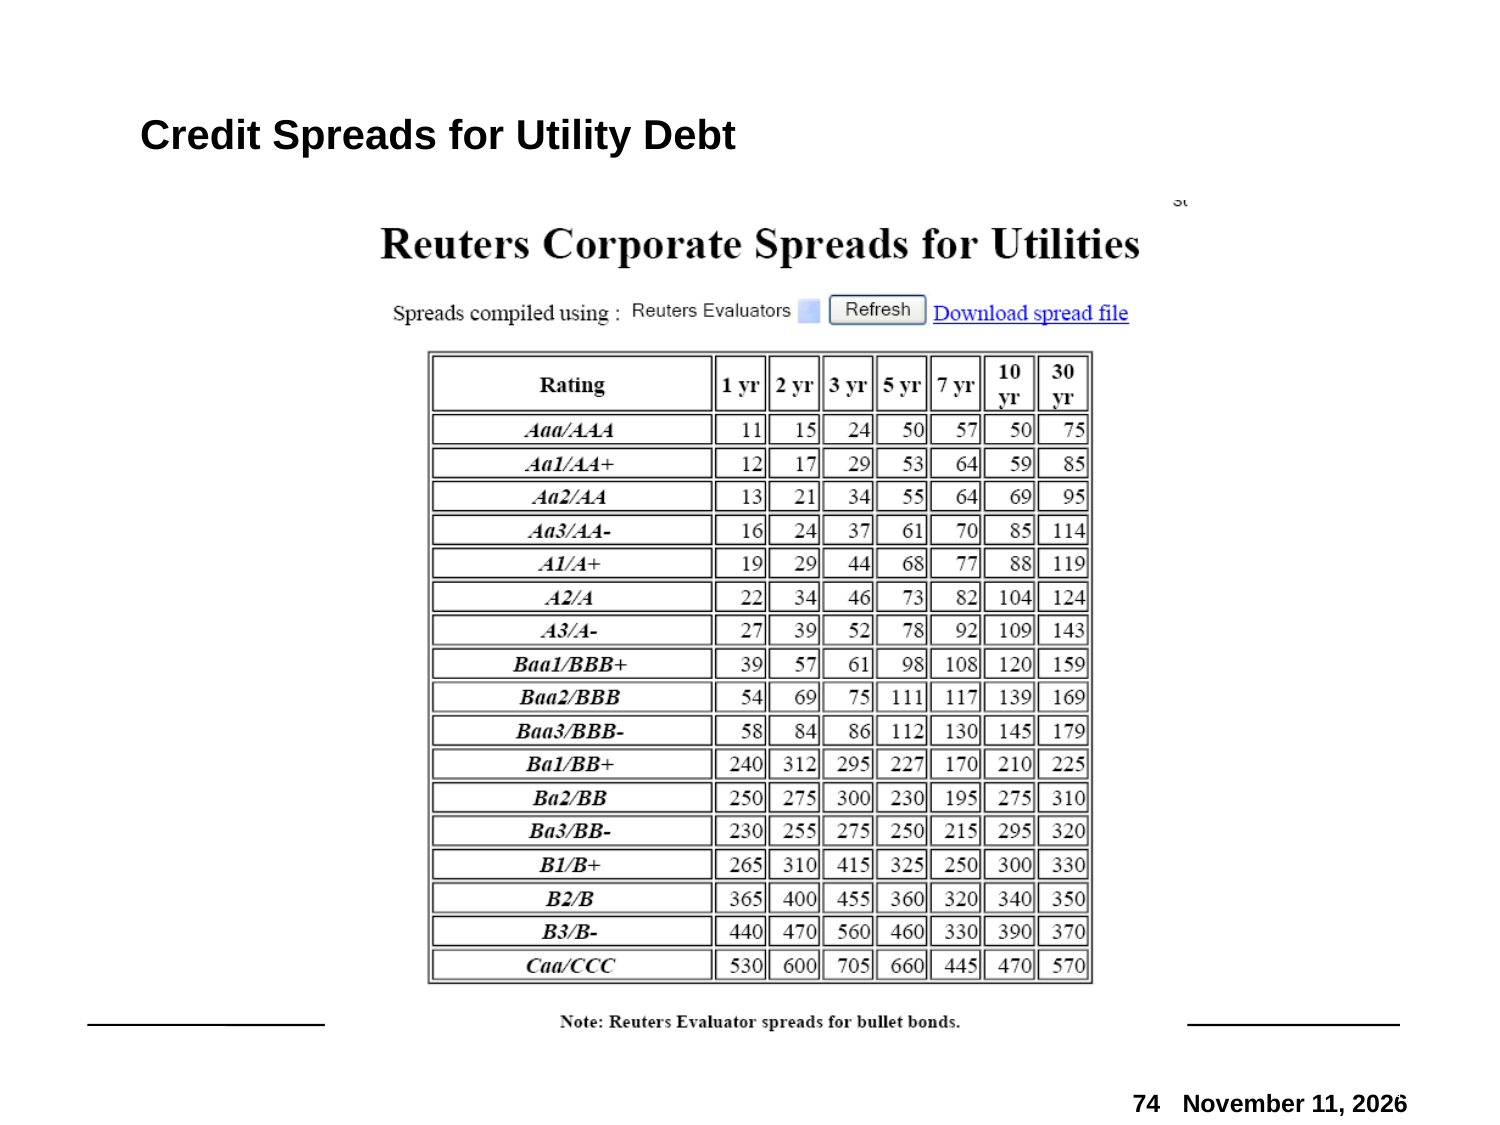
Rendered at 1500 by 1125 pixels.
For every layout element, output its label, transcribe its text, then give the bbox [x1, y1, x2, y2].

title Credit Spreads for Utility Debt [124, 99, 1401, 226]
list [324, 199, 1188, 1051]
